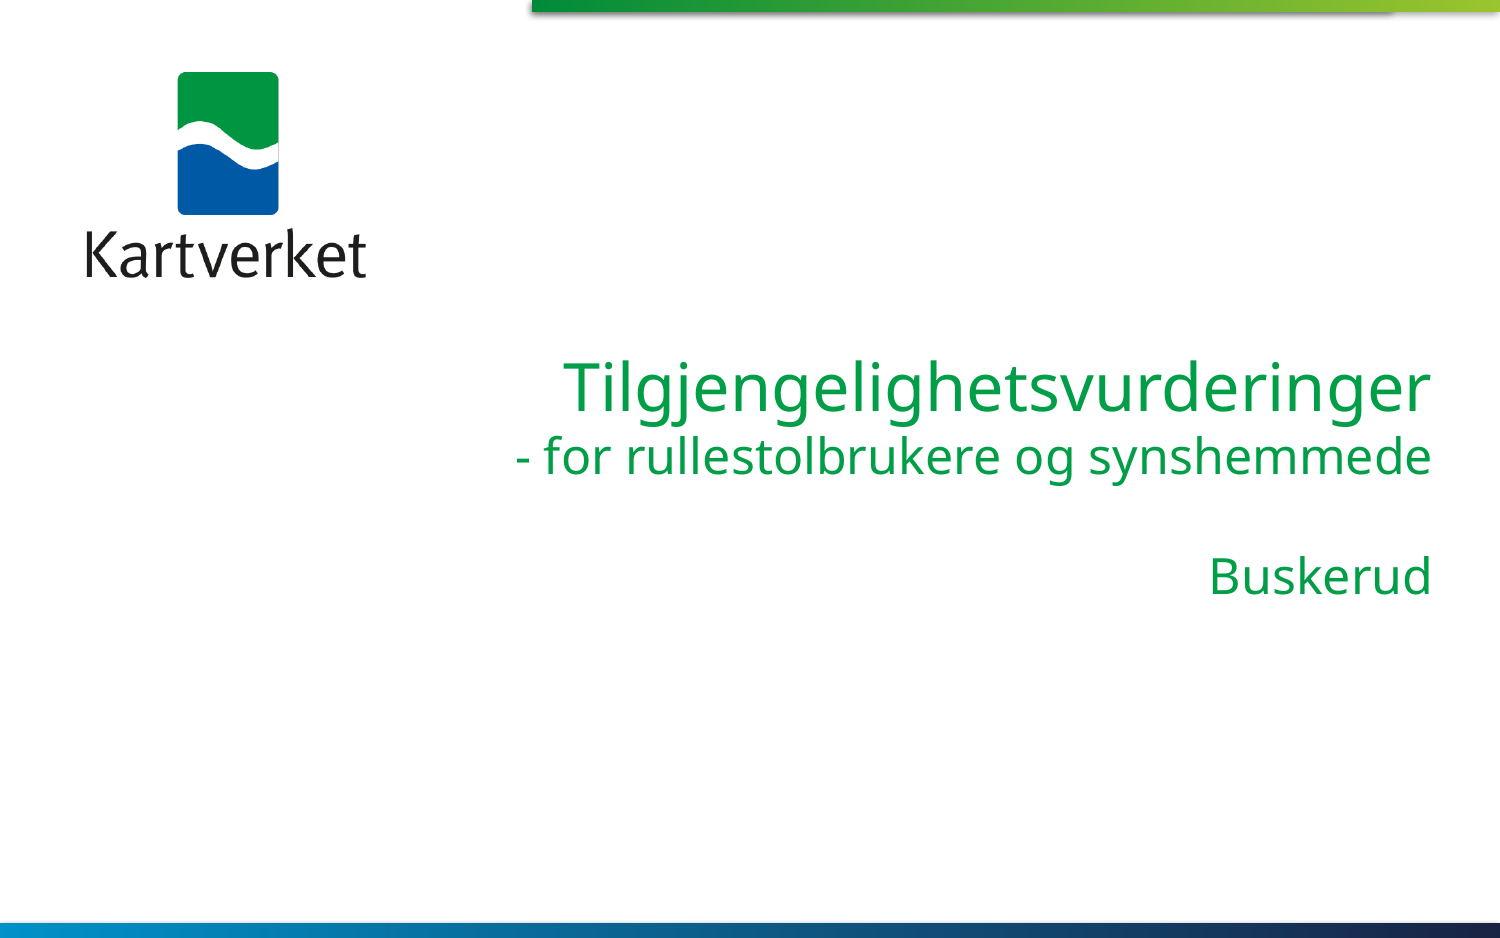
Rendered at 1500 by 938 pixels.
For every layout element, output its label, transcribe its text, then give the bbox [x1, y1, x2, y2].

text_box Tilgjengelighetsvurderinger - for rullestolbrukere og synshemmede Buskerud [66, 337, 1449, 613]
